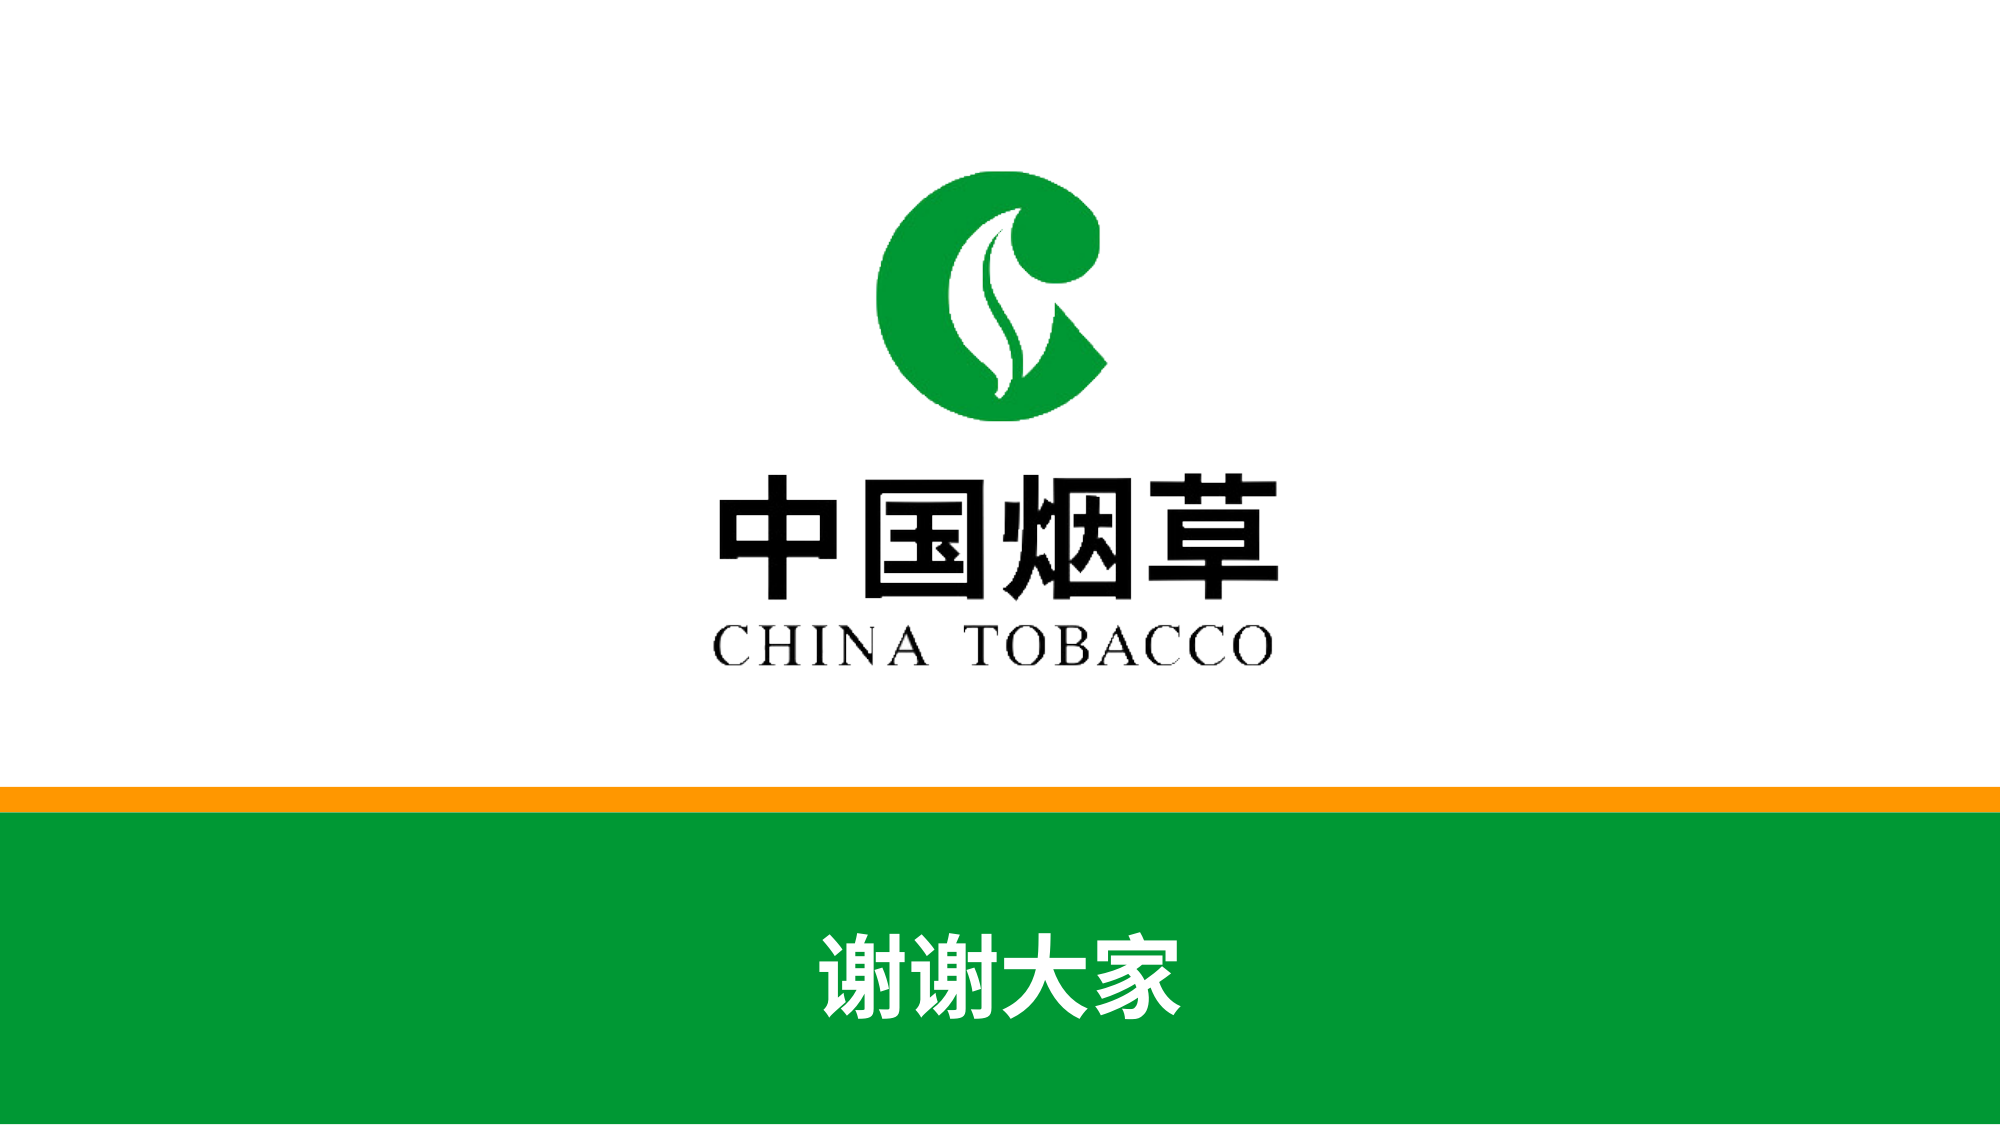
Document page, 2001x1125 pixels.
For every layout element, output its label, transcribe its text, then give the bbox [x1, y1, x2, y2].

text_box [0, 813, 2000, 1125]
picture [629, 137, 1371, 705]
text_box 谢谢大家 [306, 912, 1694, 1038]
text_box [0, 786, 2000, 813]
